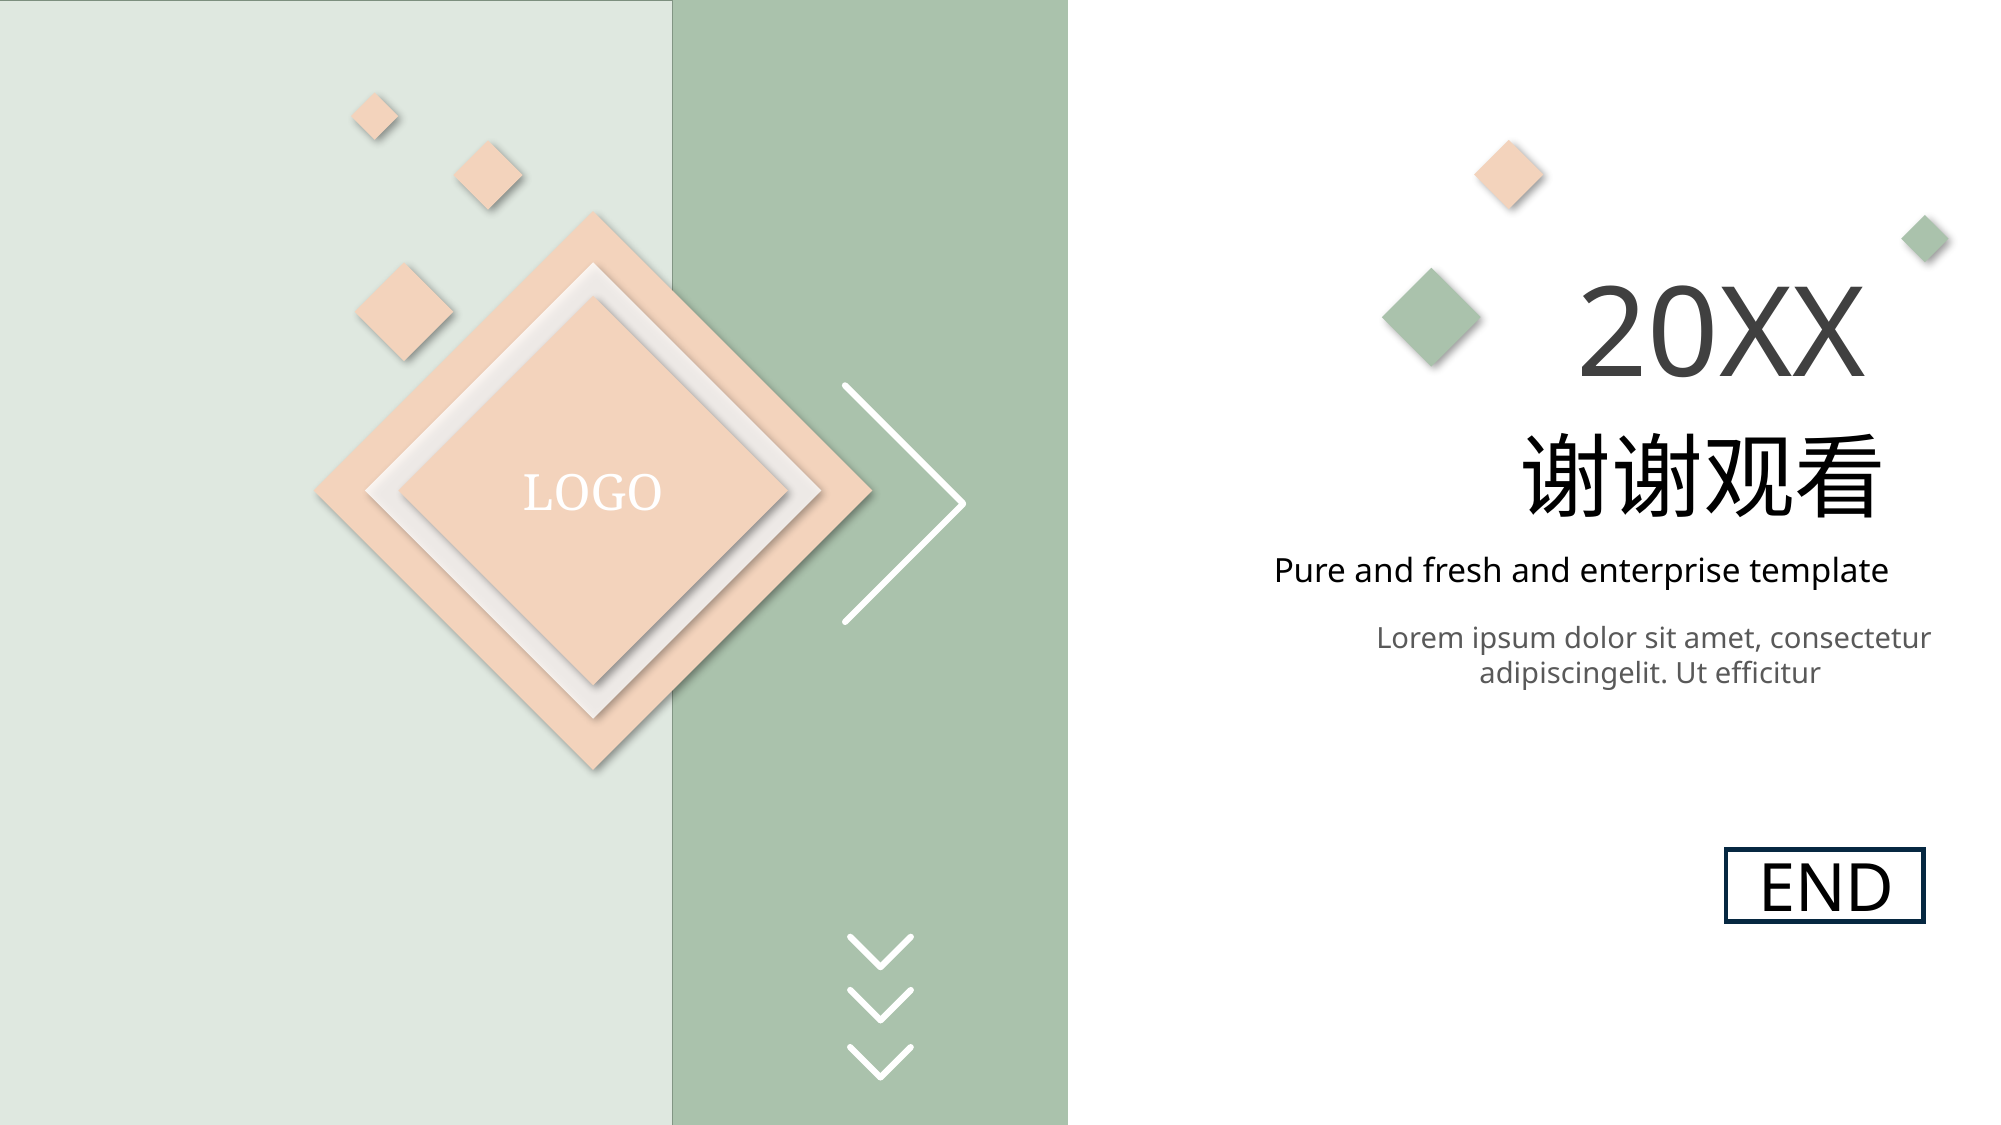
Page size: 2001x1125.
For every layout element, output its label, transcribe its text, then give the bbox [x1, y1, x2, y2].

text_box [1380, 266, 1483, 369]
text_box [1472, 138, 1545, 211]
text_box [0, 0, 672, 1125]
text_box END [1743, 837, 1924, 933]
text_box [353, 260, 455, 363]
text_box 谢谢观看 [1504, 410, 2000, 536]
text_box [1899, 213, 1950, 264]
text_box Pure and fresh and enterprise template [1259, 542, 2000, 597]
text_box [1725, 848, 1743, 923]
text_box [349, 90, 400, 142]
text_box [451, 138, 525, 212]
text_box 20XX [1561, 244, 1978, 410]
text_box [672, 0, 1069, 1125]
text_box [850, 936, 911, 1078]
text_box [363, 260, 785, 721]
text_box Lorem ipsum dolor sit amet, consectetur adipiscingelit. Ut efficitur [1359, 612, 1949, 697]
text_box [785, 444, 1023, 563]
text_box [312, 209, 828, 772]
text_box LOGO [396, 294, 785, 687]
